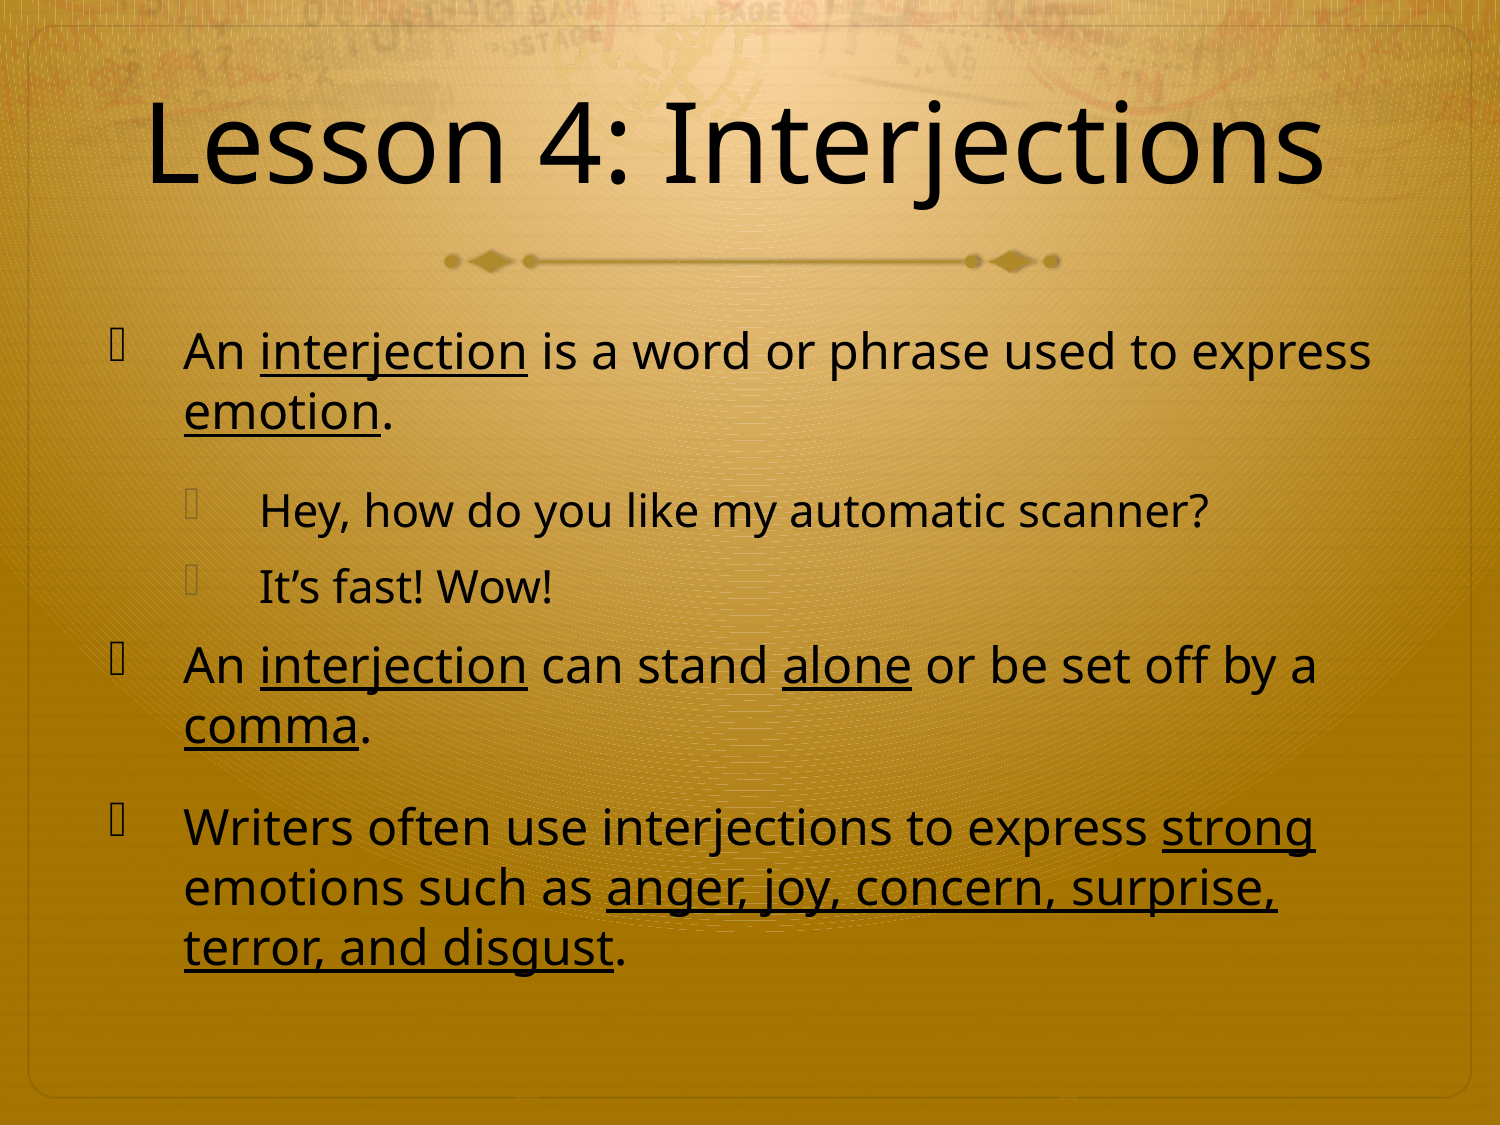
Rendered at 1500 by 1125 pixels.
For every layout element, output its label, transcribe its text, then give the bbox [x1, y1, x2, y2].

title Lesson 4: Interjections [93, 45, 1407, 233]
picture [0, 0, 1500, 1125]
list An interjection is a word or phrase used to express emotion. Hey, how do you like my automatic scanner? It’s fast! Wow! An interjection can stand alone or be set off by a comma. Writers often use interjections to express strong emotions such as anger, joy, concern, surprise, terror, and disgust. [93, 312, 1407, 988]
